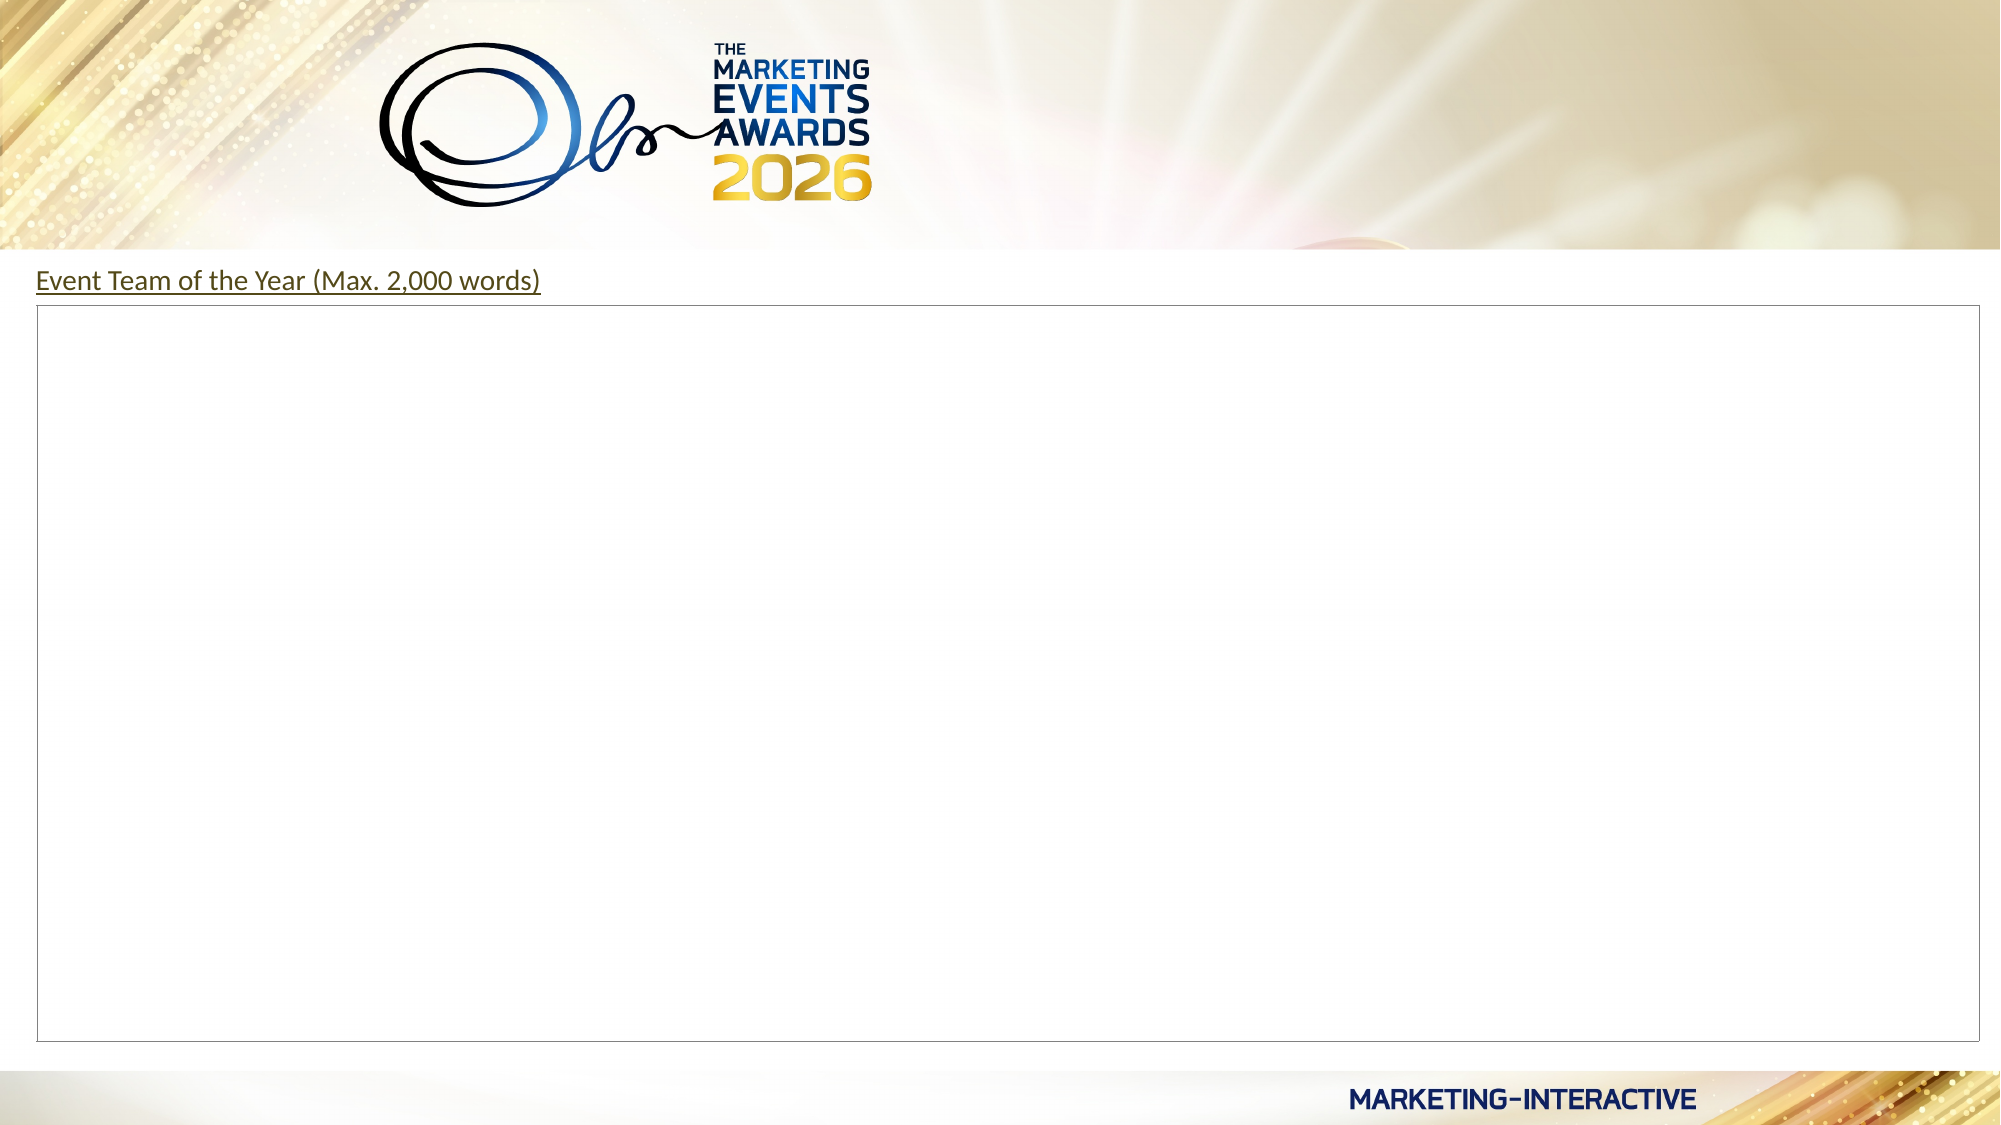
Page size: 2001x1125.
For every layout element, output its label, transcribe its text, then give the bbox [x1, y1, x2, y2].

text_box Event Team of the Year (Max. 2,000 words) [21, 254, 931, 305]
table_header [38, 306, 1979, 1041]
picture [0, 0, 2000, 1125]
